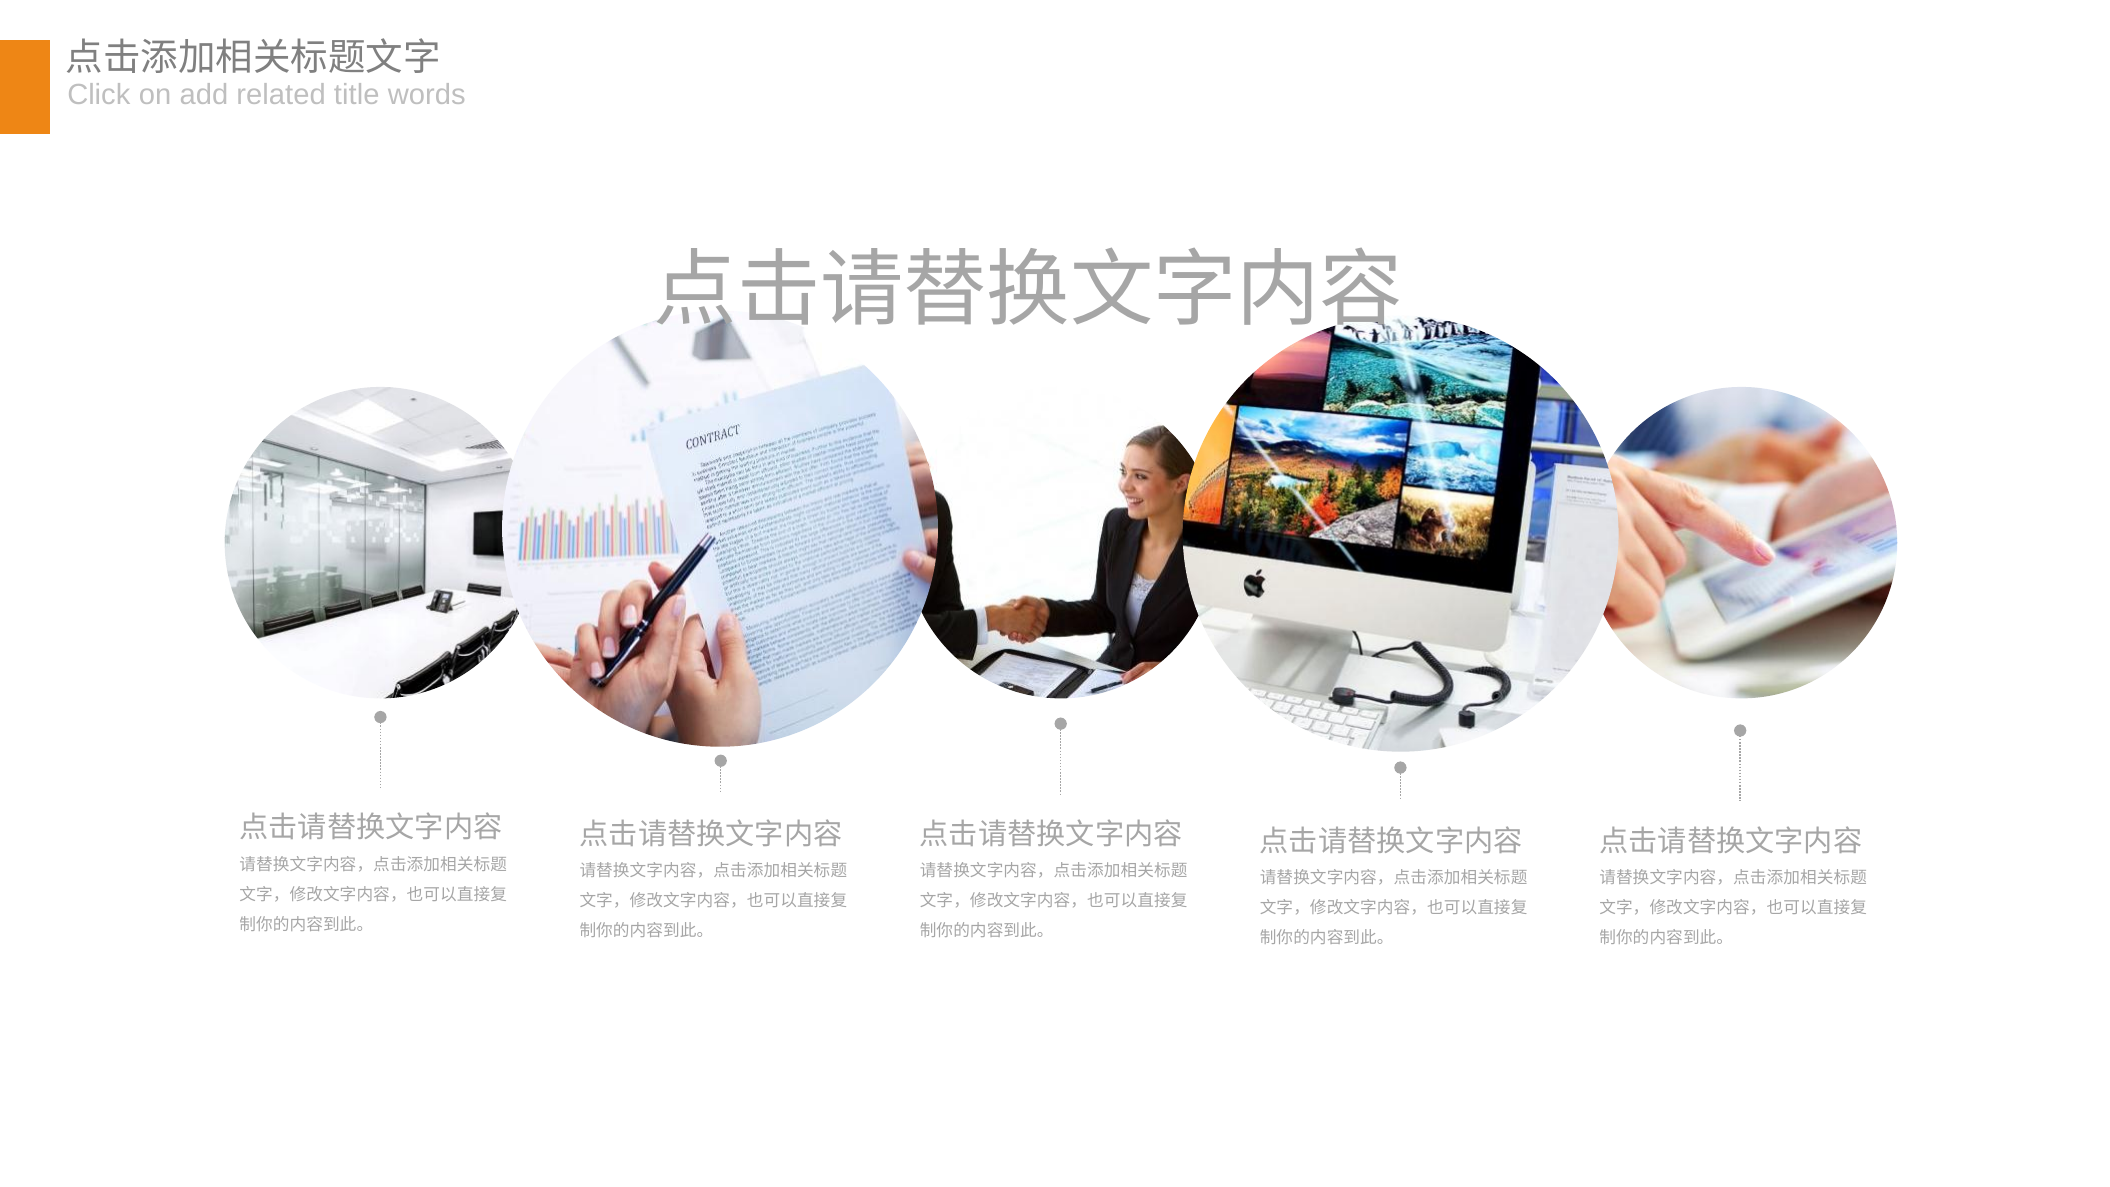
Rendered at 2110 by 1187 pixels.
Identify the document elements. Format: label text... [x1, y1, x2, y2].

text_box 点击请替换文字内容 请替换文字内容，点击添加相关标题文字，修改文字内容，也可以直接复制你的内容到此。 [224, 781, 537, 944]
text_box 点击请替换文字内容 请替换文字内容，点击添加相关标题文字，修改文字内容，也可以直接复制你的内容到此。 [1244, 794, 1557, 957]
text_box [922, 385, 1198, 700]
text_box [501, 325, 940, 748]
text_box 点击请替换文字内容 [639, 178, 1471, 343]
text_box [1604, 385, 1899, 700]
text_box 点击请替换文字内容 请替换文字内容，点击添加相关标题文字，修改文字内容，也可以直接复制你的内容到此。 [564, 787, 877, 950]
text_box [223, 385, 519, 700]
text_box 点击添加相关标题文字 [49, 25, 524, 97]
text_box 点击请替换文字内容 请替换文字内容，点击添加相关标题文字，修改文字内容，也可以直接复制你的内容到此。 [904, 787, 1217, 950]
text_box 点击请替换文字内容 请替换文字内容，点击添加相关标题文字，修改文字内容，也可以直接复制你的内容到此。 [1584, 794, 1897, 957]
text_box [1181, 326, 1620, 753]
text_box Click on add related title words [51, 67, 488, 119]
